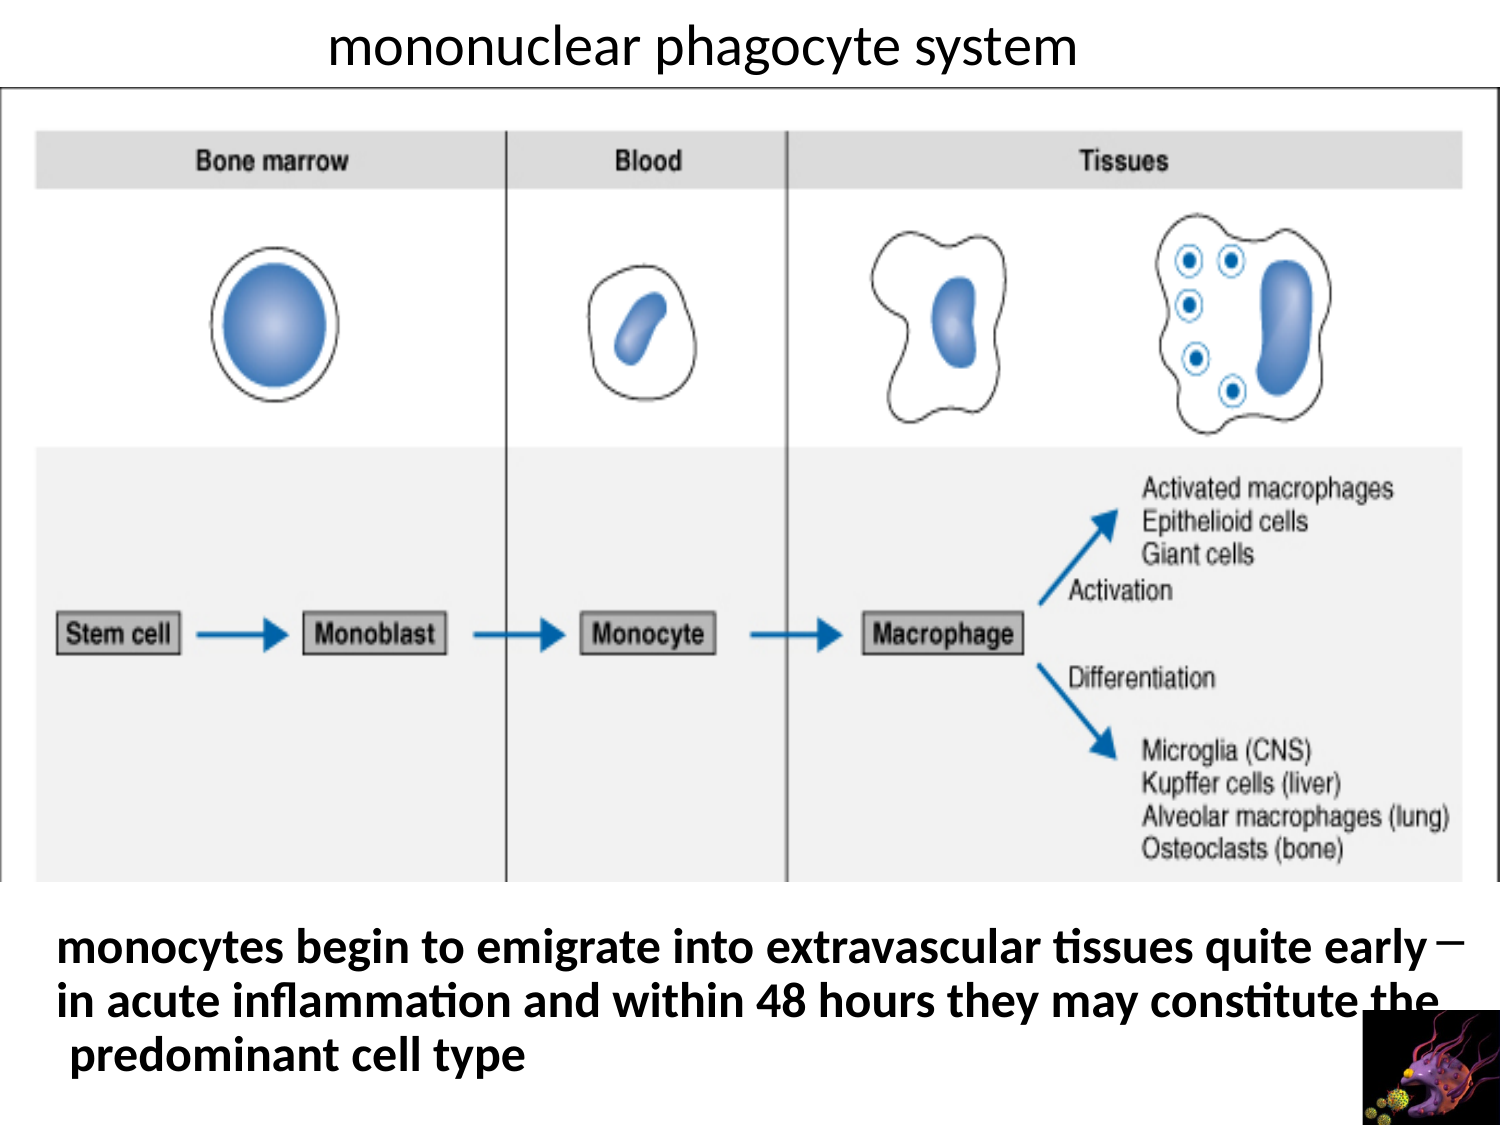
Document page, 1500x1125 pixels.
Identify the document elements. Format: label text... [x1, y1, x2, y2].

picture [0, 87, 1500, 882]
text_box mononuclear phagocyte system [311, 0, 1094, 85]
picture [1362, 1010, 1500, 1125]
text_box monocytes begin to emigrate into extravascular tissues quite early in acute inflammation and within 48 hours they may constitute the predominant cell type [41, 912, 1500, 1125]
